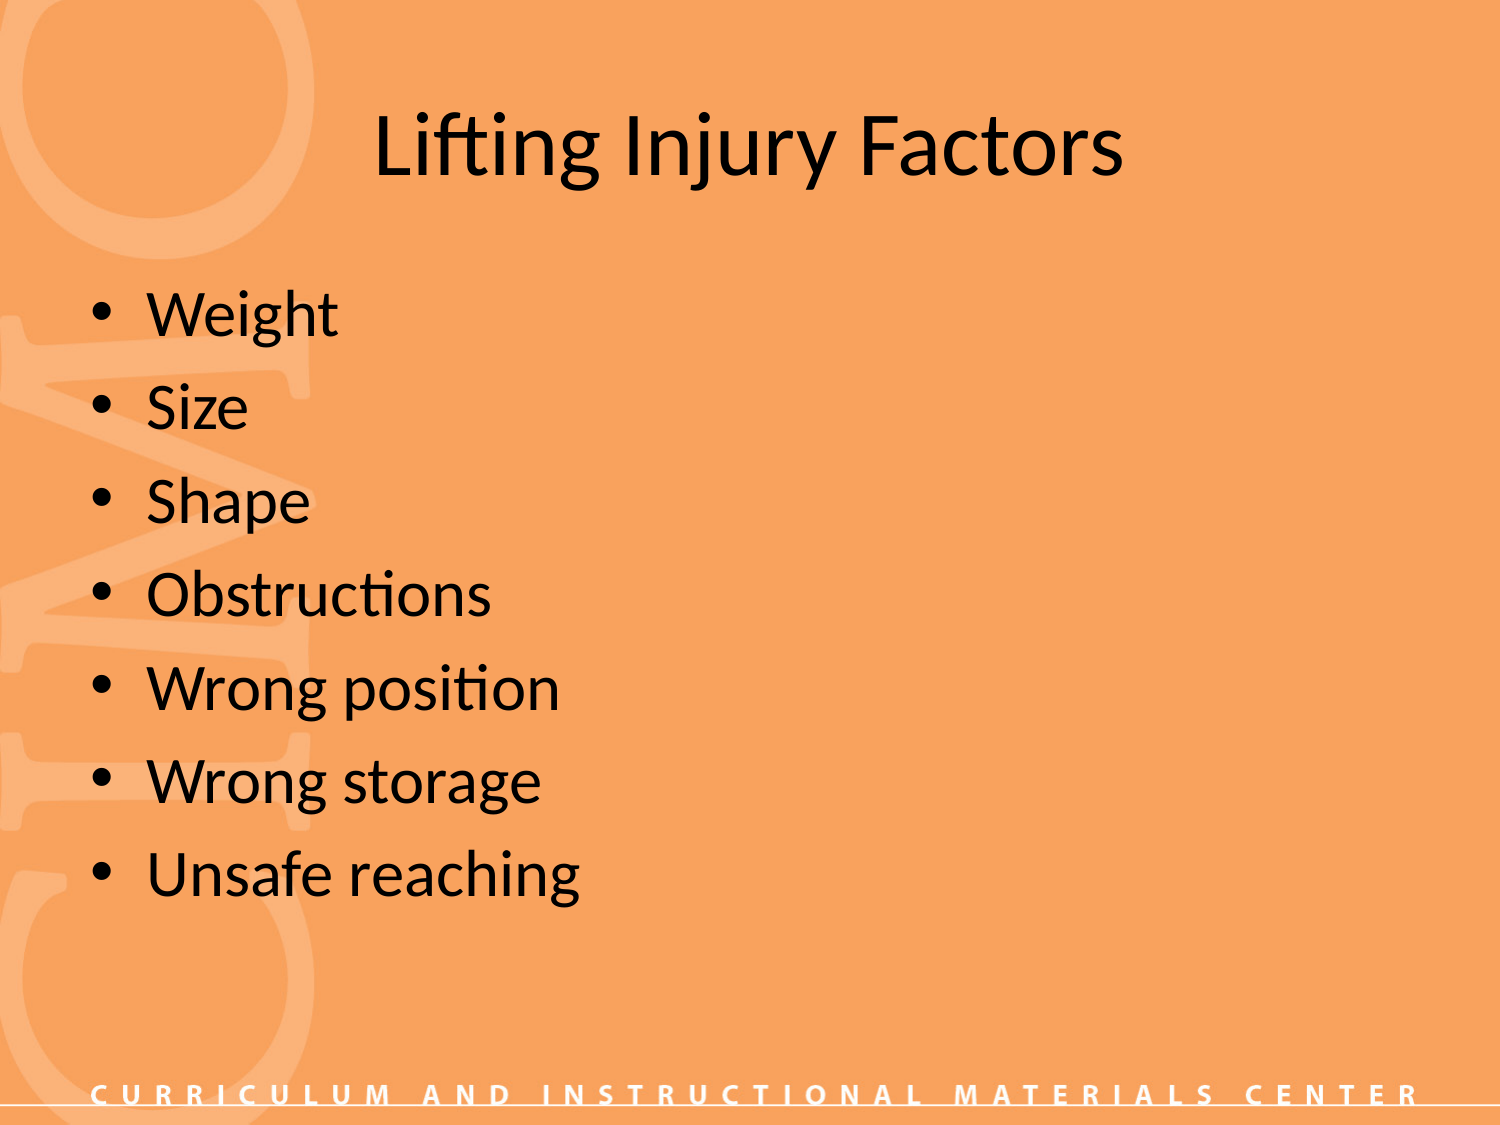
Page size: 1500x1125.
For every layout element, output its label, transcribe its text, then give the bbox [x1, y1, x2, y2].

title Lifting Injury Factors [75, 45, 1425, 233]
list Weight Size Shape Obstructions Wrong position Wrong storage Unsafe reaching [75, 262, 1425, 1005]
picture [0, 0, 1500, 1125]
